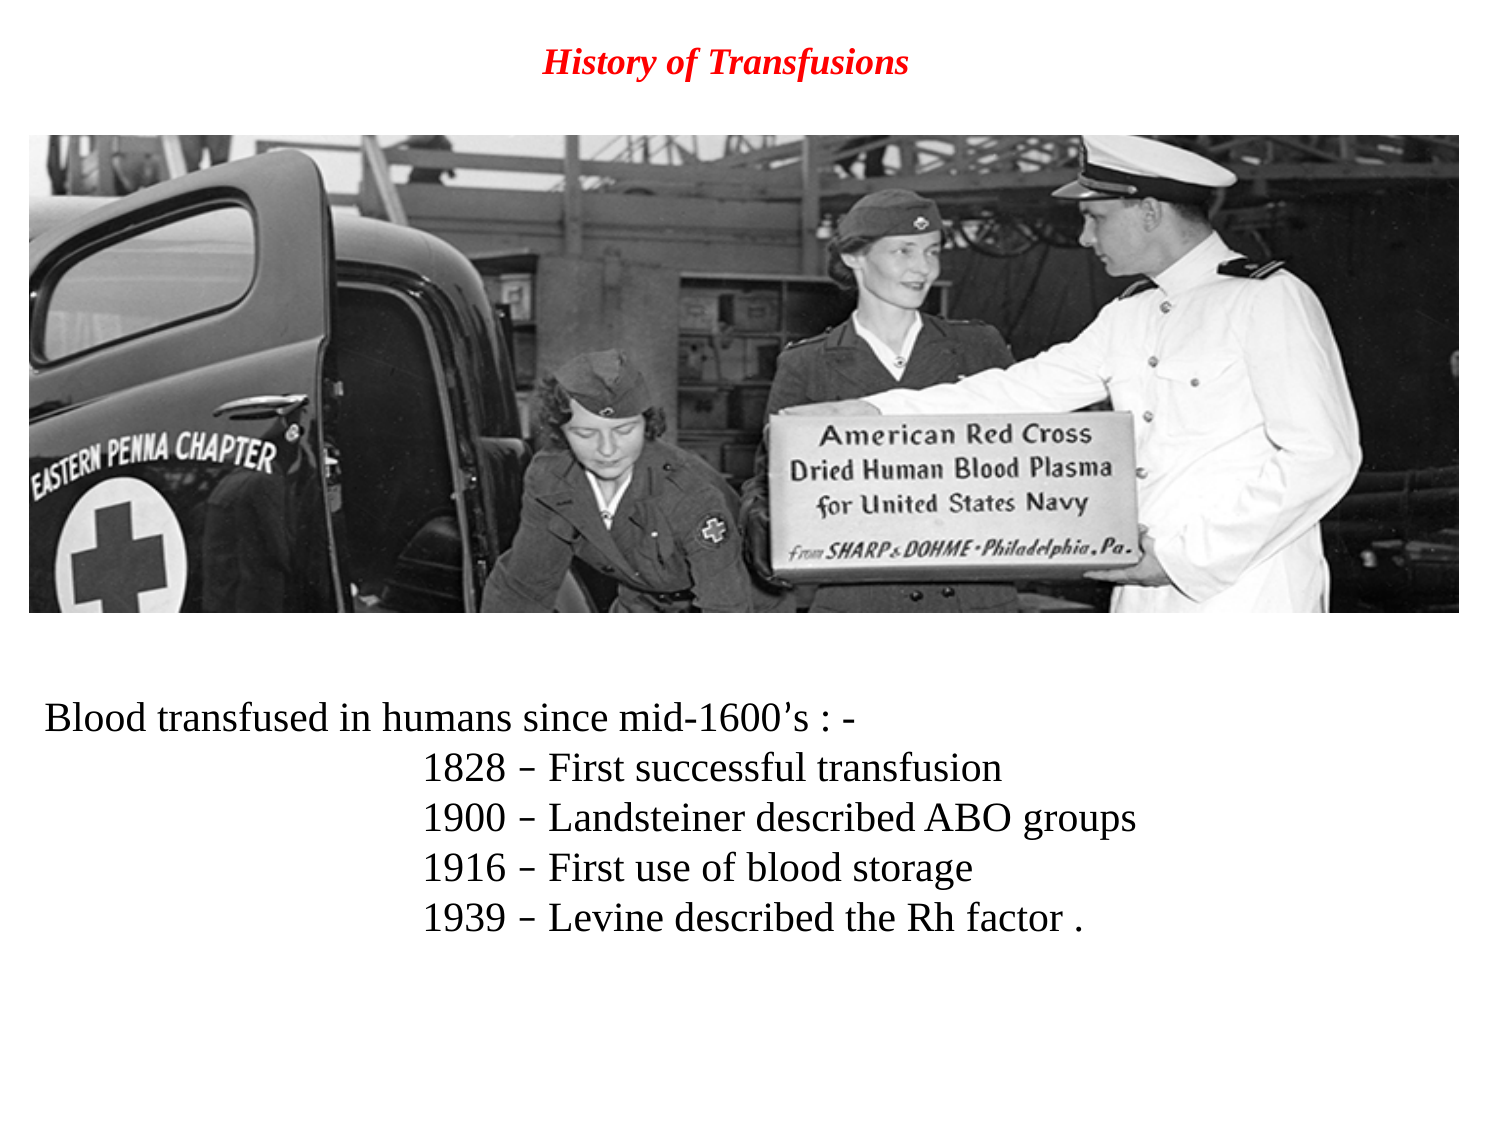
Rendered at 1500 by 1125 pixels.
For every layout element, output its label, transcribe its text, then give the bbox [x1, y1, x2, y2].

picture [29, 134, 1459, 614]
text_box History of Transfusions [527, 0, 925, 133]
text_box Blood transfused in humans since mid-1600’s : - 1828 – First successful transfusion 1900 – Landsteiner described ABO groups 1916 – First use of blood storage 1939 – Levine described the Rh factor . [29, 682, 1459, 993]
